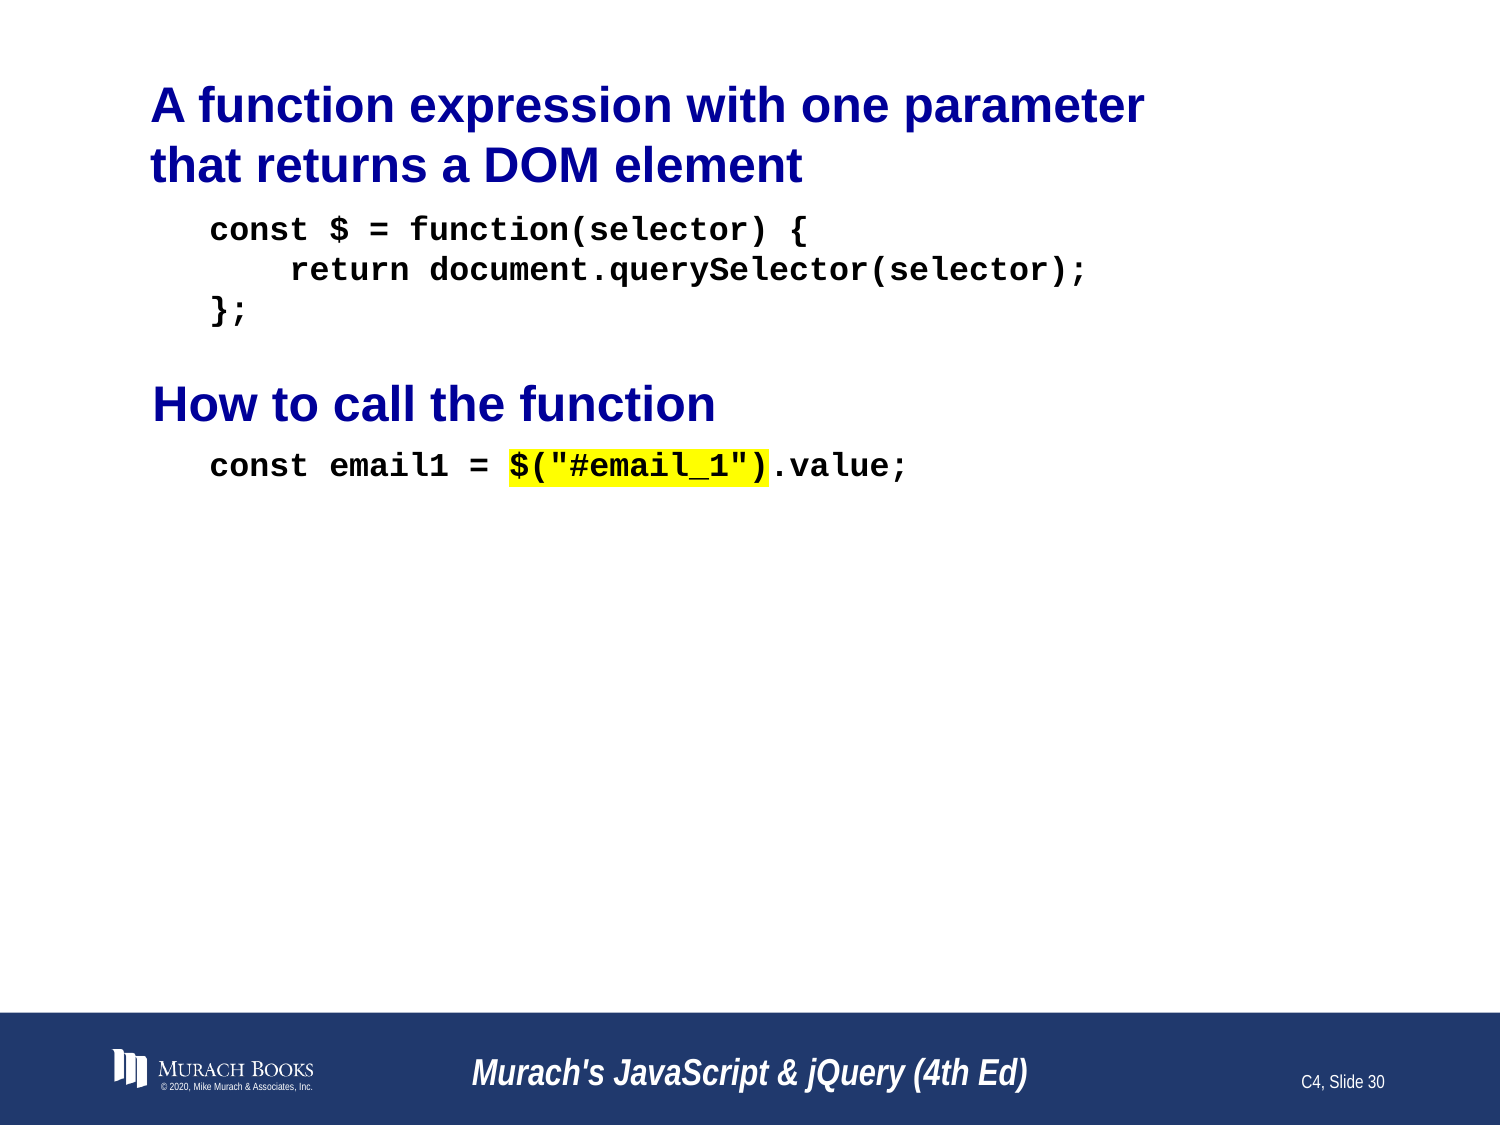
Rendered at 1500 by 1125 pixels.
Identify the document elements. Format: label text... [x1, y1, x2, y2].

title A function expression with one parameter that returns a DOM element [150, 72, 1350, 194]
list const $ = function(selector) { return document.querySelector(selector); }; How to call the function const email1 = $("#email_1").value; [137, 200, 1350, 1000]
slide_number C4, Slide 30 [1087, 1025, 1400, 1100]
footer © 2020, Mike Murach & Associates, Inc. [12, 1025, 463, 1100]
slide_number Murach's JavaScript & jQuery (4th Ed) [463, 1025, 1050, 1100]
